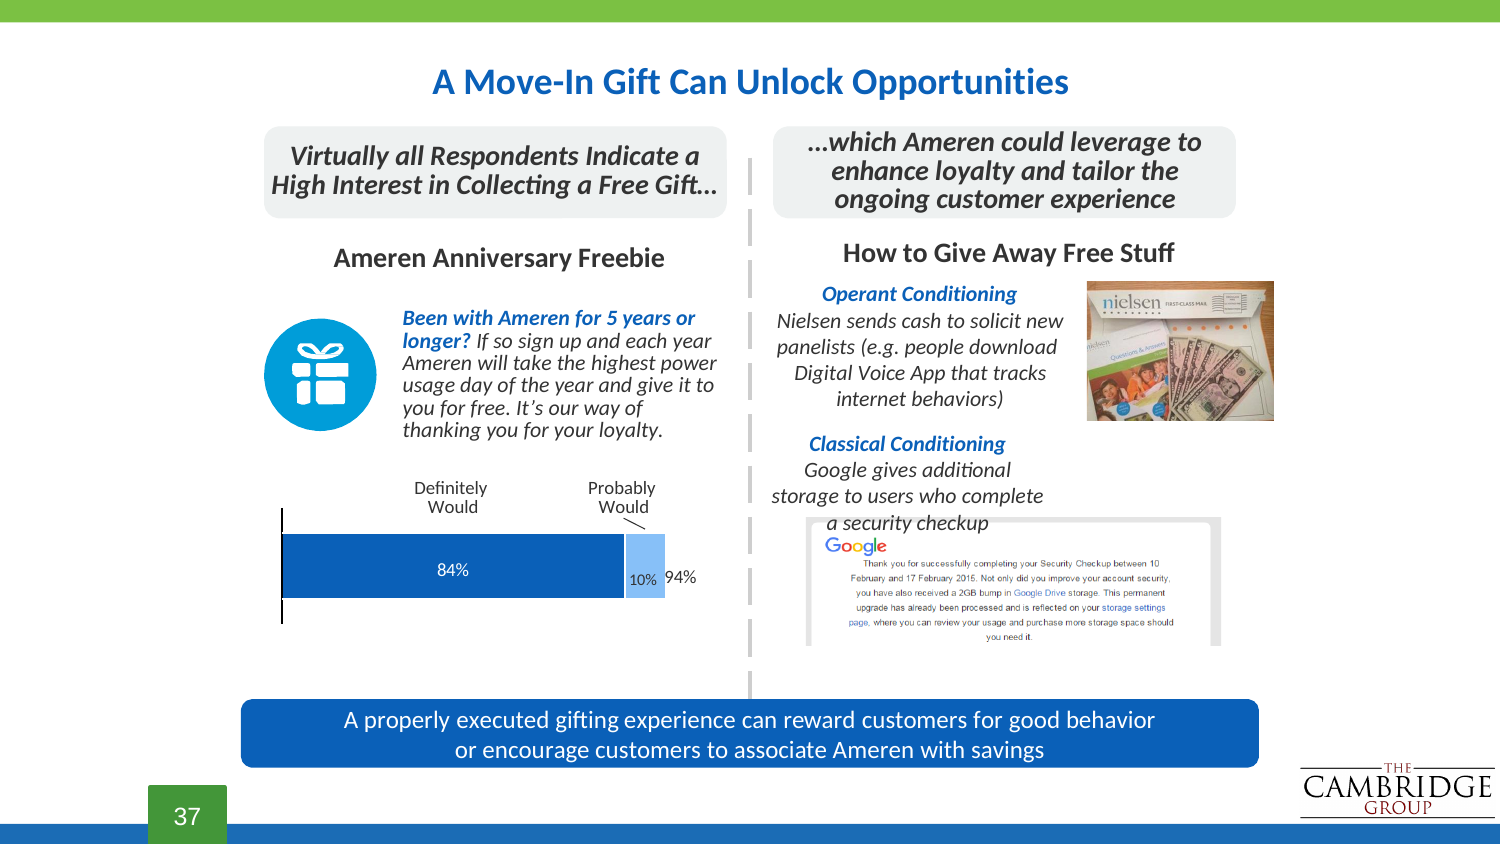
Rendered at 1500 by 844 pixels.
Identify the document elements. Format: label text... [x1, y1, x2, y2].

text_box [297, 343, 344, 360]
text_box [264, 126, 727, 219]
text_box 84% [435, 557, 471, 580]
text_box Been with Ameren for 5 years or longer? If so sign up and each year Ameren will take the highest power usage day of the year and give it to you for free. It’s our way of thanking you for your loyalty. [401, 307, 726, 443]
text_box [282, 534, 624, 598]
text_box [240, 699, 1259, 768]
text_box Definitely Would [412, 478, 490, 517]
text_box Virtually all Respondents Indicate a High Interest in Collecting a Free Gift… [270, 142, 722, 201]
text_box [315, 363, 349, 377]
text_box Ameren Anniversary Freebie [331, 239, 667, 274]
text_box 10% 94% [627, 555, 703, 590]
text_box Probably Would [586, 478, 658, 517]
text_box [296, 380, 311, 405]
text_box [805, 535, 1222, 646]
text_box A properly executed gifting experience can reward customers for good behavior or encourage customers to associate Ameren with savings [275, 703, 1225, 764]
text_box [292, 343, 349, 407]
text_box [1256, 281, 1274, 421]
text_box …which Ameren could leverage to enhance loyalty and tailor the ongoing customer experience How to Give Away Free Stuff Operant Conditioning Nielsen sends cash to solicit new panelists (e.g. people download Digital Voice App that tracks internet behaviors) Classical Conditioning Google gives additional storage to users who complete a security checkup [768, 128, 1256, 535]
text_box [292, 363, 311, 377]
title A Move-In Gift Can Unlock Opportunities [75, 9, 1425, 151]
slide_number 37 [150, 787, 225, 844]
picture [1299, 762, 1496, 819]
text_box [315, 380, 346, 405]
text_box [264, 318, 377, 432]
text_box [625, 534, 665, 598]
